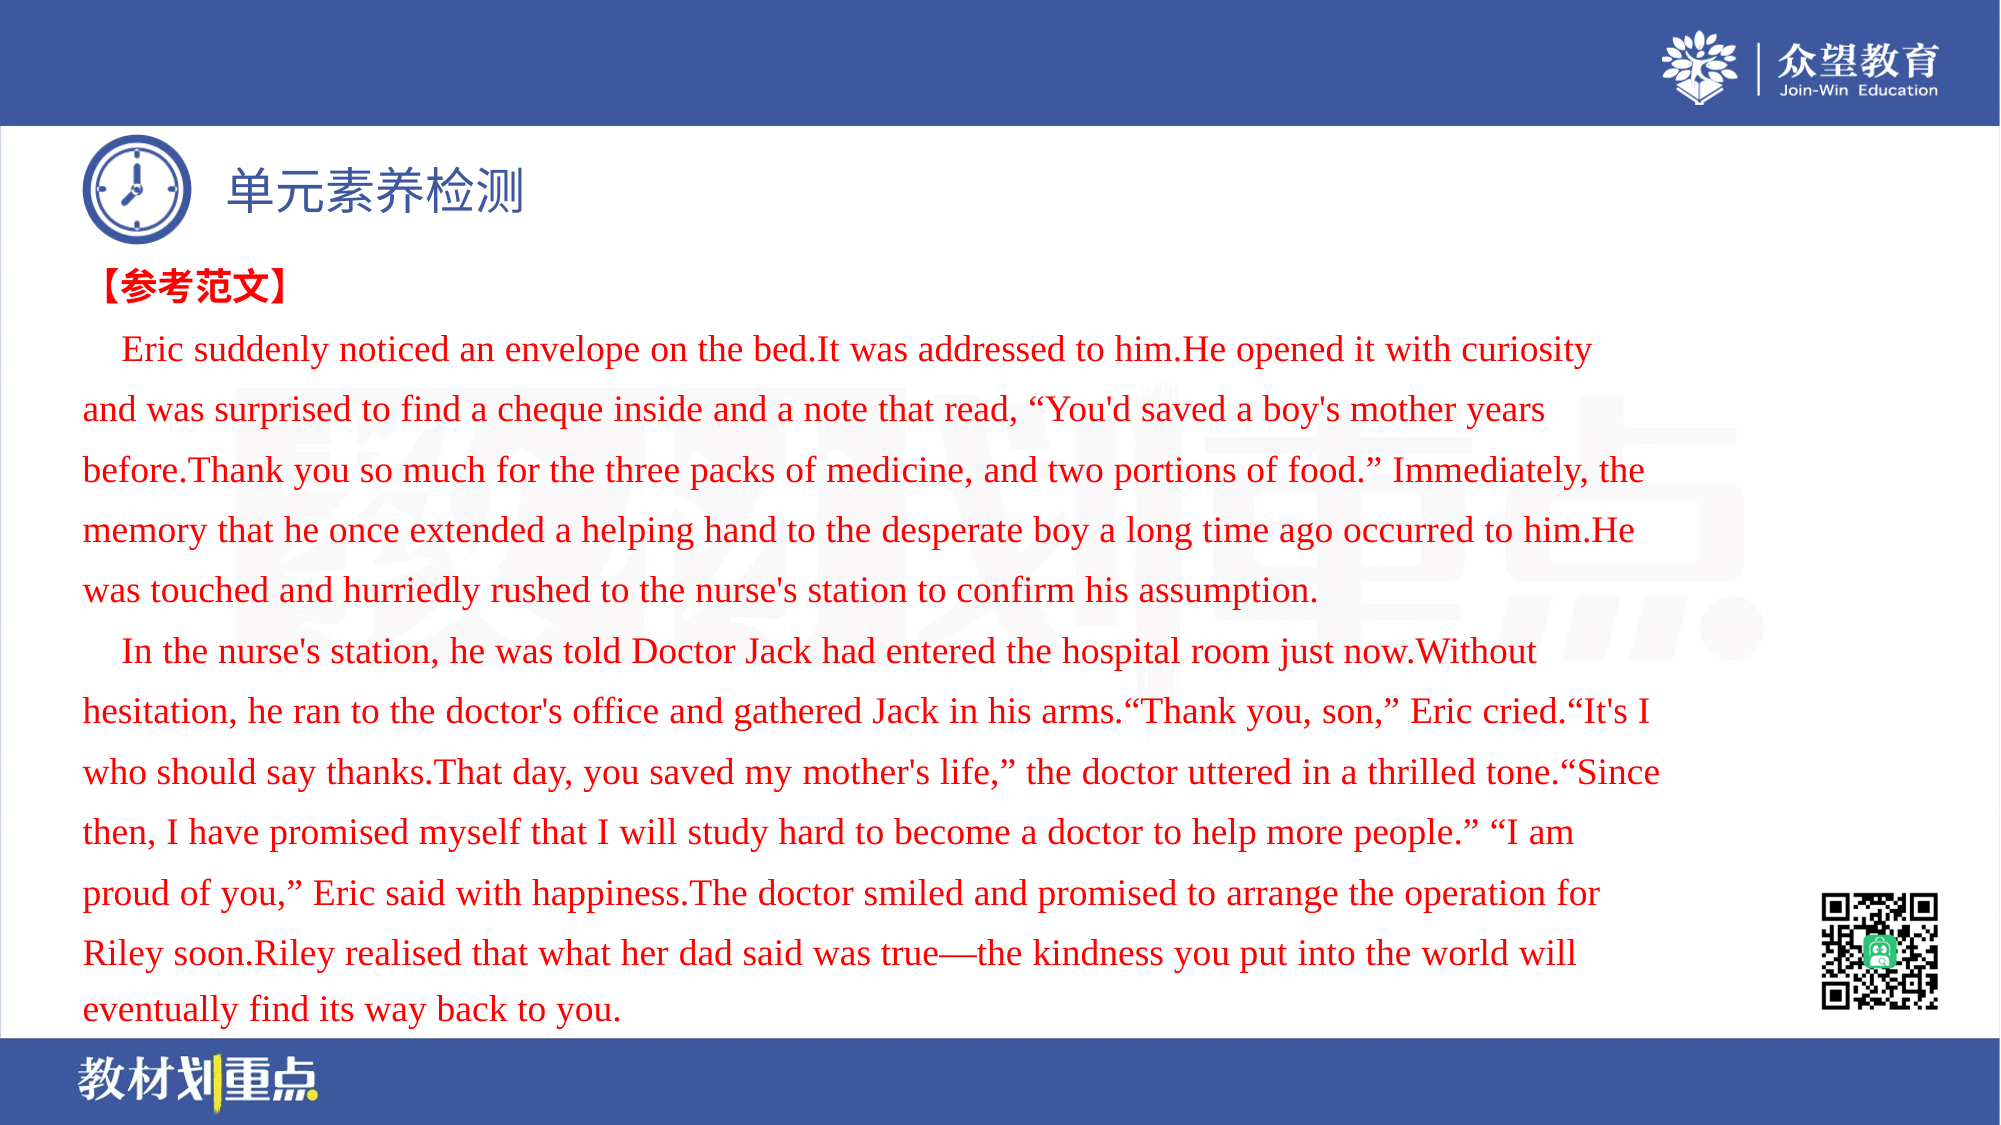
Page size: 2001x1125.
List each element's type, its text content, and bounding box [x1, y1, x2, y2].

text_box 【参考范文】 Eric suddenly noticed an envelope on the bed.It was addressed to him.He opened it with curiosity and was surprised to find a cheque inside and a note that read, “You'd saved a boy's mother years before.Thank you so much for the three packs of medicine, and two portions of food.” Immediately, the memory that he once extended a helping hand to the desperate boy a long time ago occurred to him.He was touched and hurriedly rushed to the nurse's station to confirm his assumption. In the nurse's station, he was told Doctor Jack had entered the hospital room just now.Without hesitation, he ran to the doctor's office and gathered Jack in his arms.“Thank you, son,” Eric cried.“It's I who should say thanks.That day, you saved my mother's life,” the doctor uttered in a thrilled tone.“Since then, I have promised myself that I will study hard to become a doctor to help more people.” “I am proud of you,” Eric said with happiness.The doctor smiled and promised to arrange the operation for Riley soon.Riley realised that what her dad said was true—the kindness you put into the world will eventually find its way back to you. [82, 247, 1817, 1025]
picture [0, 0, 2000, 1125]
